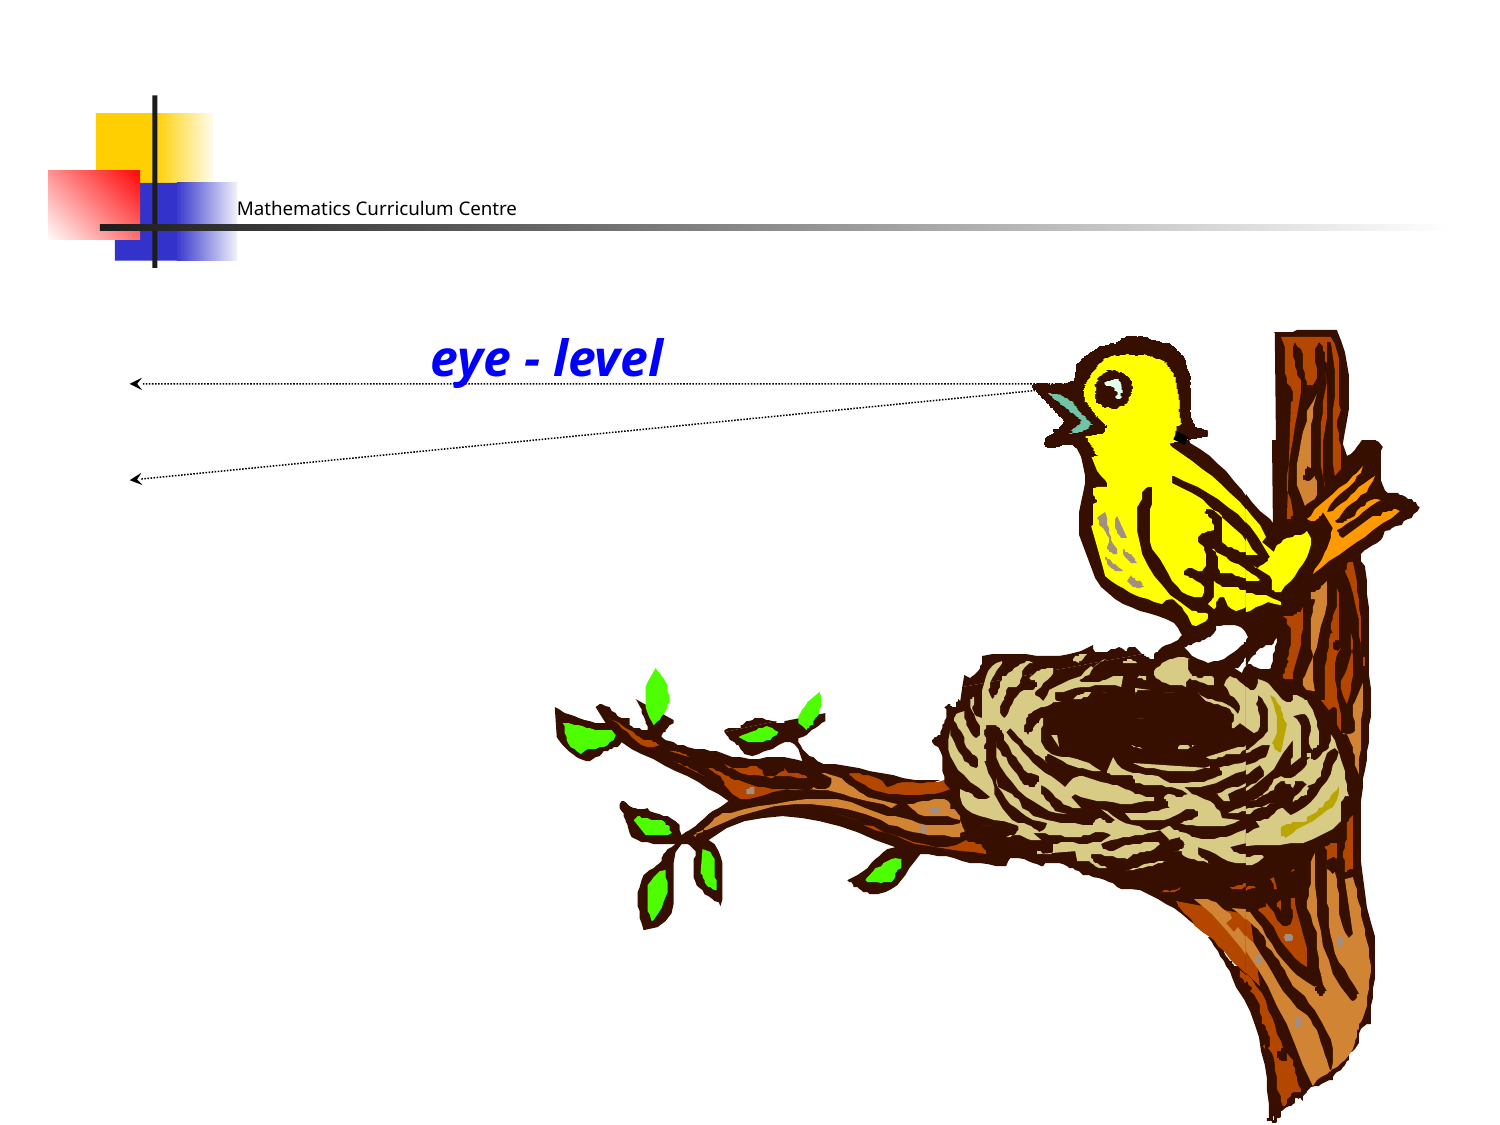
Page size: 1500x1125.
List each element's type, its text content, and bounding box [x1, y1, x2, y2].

text_box [129, 472, 143, 486]
picture [524, 256, 1500, 1125]
text_box eye - level [416, 319, 519, 394]
text_box [129, 377, 143, 391]
